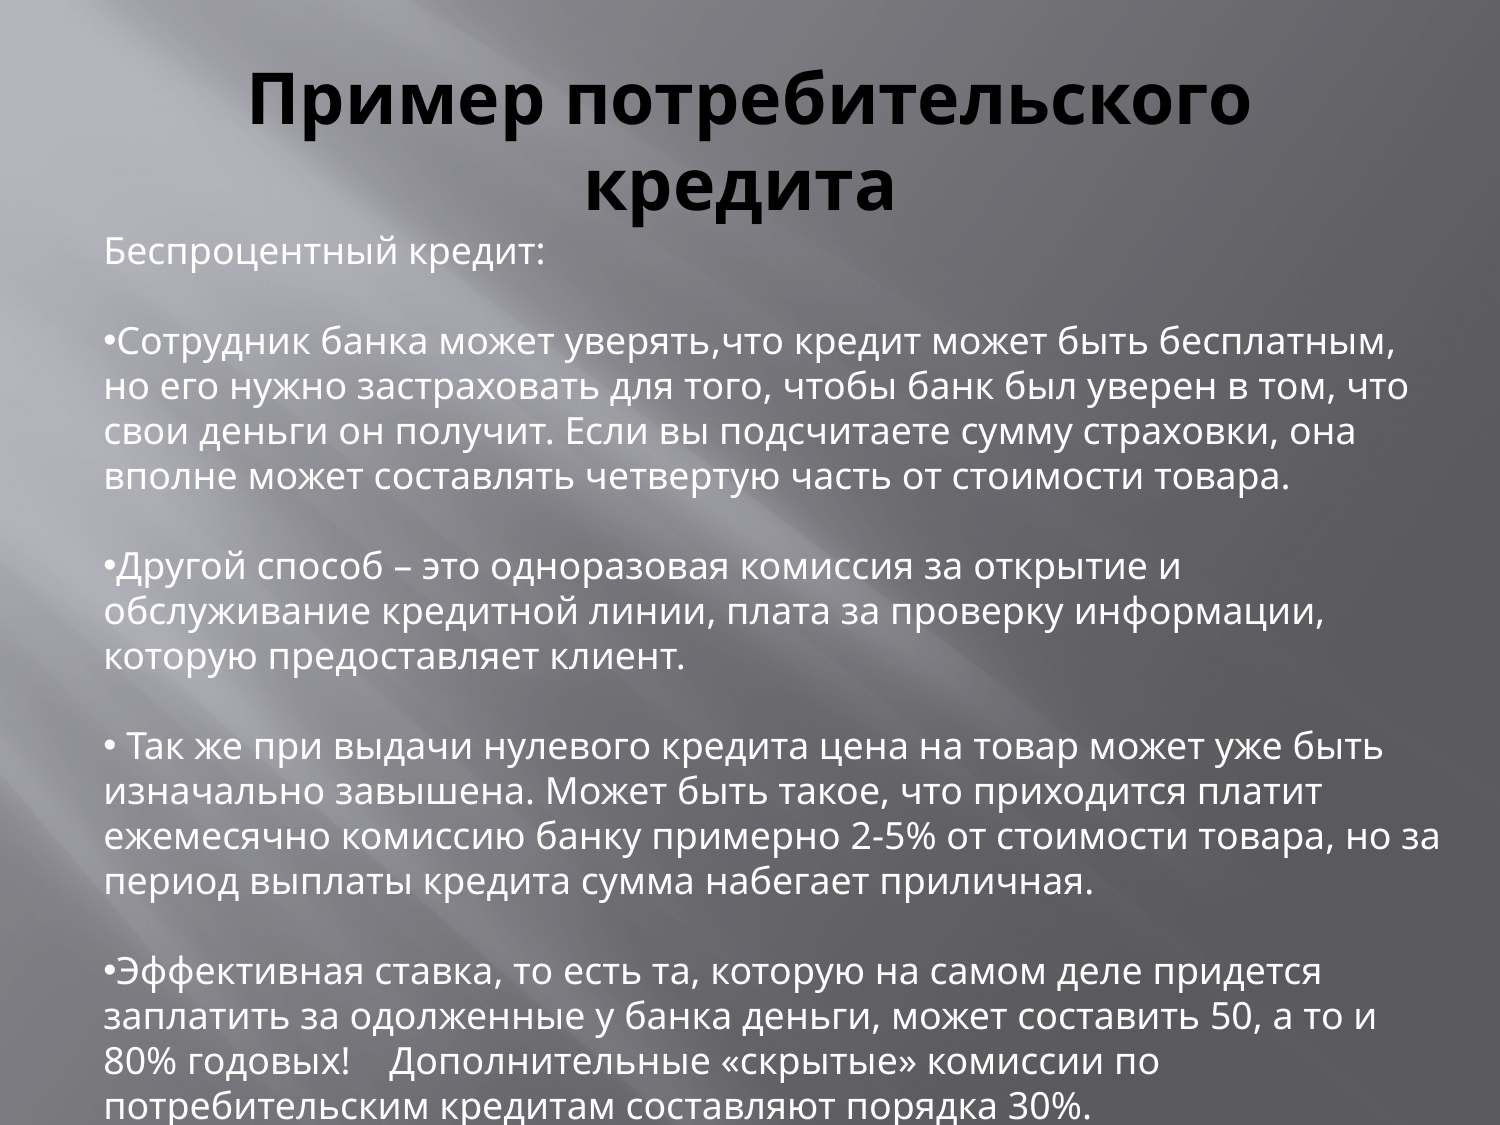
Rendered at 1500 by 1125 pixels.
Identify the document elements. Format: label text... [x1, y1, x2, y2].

title Пример потребительского кредита [75, 45, 1425, 233]
text_box Беспроцентный кредит: Сотрудник банка может уверять,что кредит может быть бесплатным, но его нужно застраховать для того, чтобы банк был уверен в том, что свои деньги он получит. Если вы подсчитаете сумму страховки, она вполне может составлять четвертую часть от стоимости товара. Другой способ – это одноразовая комиссия за открытие и обслуживание кредитной линии, плата за проверку информации, которую предоставляет клиент. Так же при выдачи нулевого кредита цена на товар может уже быть изначально завышена. Может быть такое, что приходится платит ежемесячно комиссию банку примерно 2-5% от стоимости товара, но за период выплаты кредита сумма набегает приличная. Эффективная ставка, то есть та, которую на самом деле придется заплатить за одолженные у банка деньги, может составить 50, а то и 80% годовых! Дополнительные «скрытые» комиссии по потребительским кредитам составляют порядка 30%. [88, 219, 1459, 1125]
